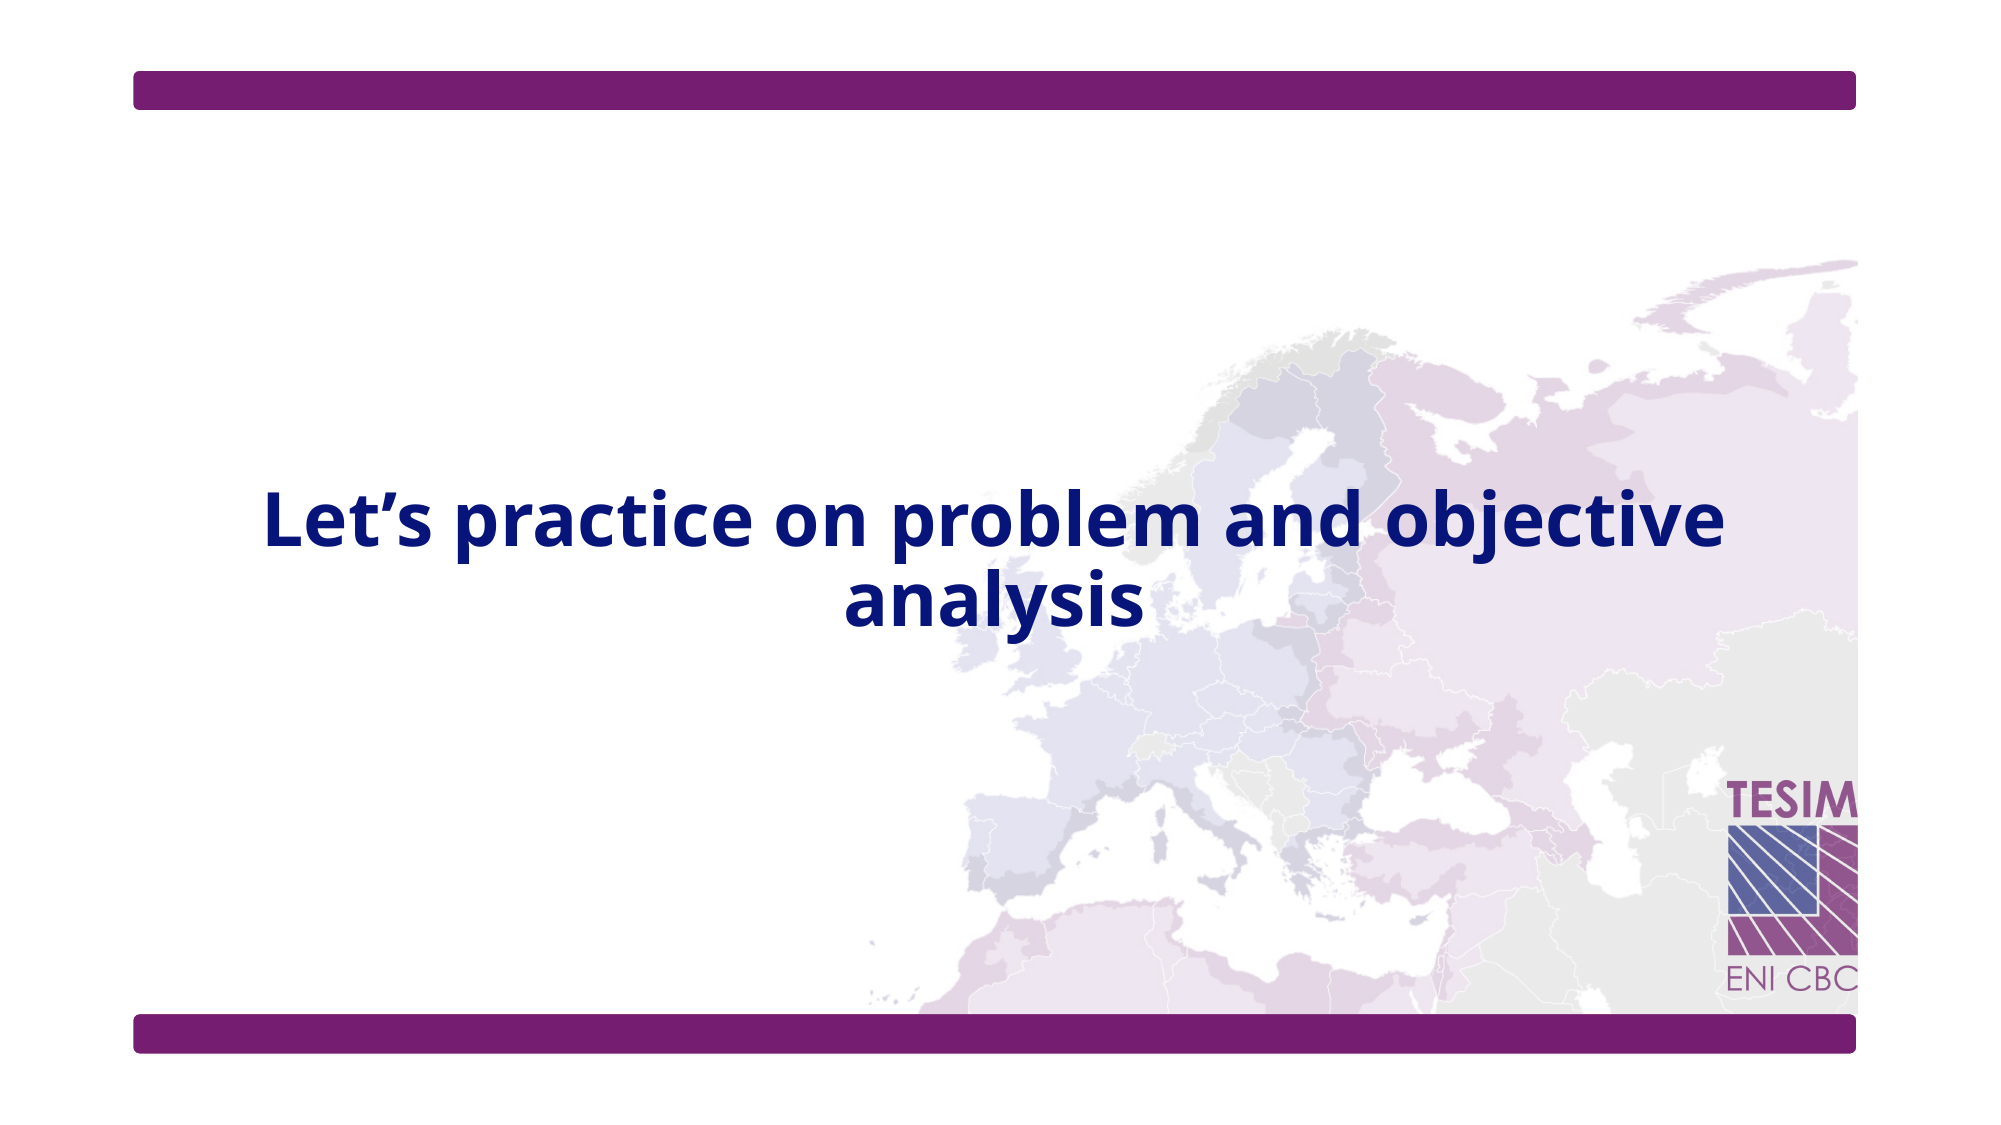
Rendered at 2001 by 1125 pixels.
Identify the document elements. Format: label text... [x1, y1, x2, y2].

picture [1727, 780, 1858, 991]
title Let’s practice on problem and objective analysis [244, 366, 1745, 758]
